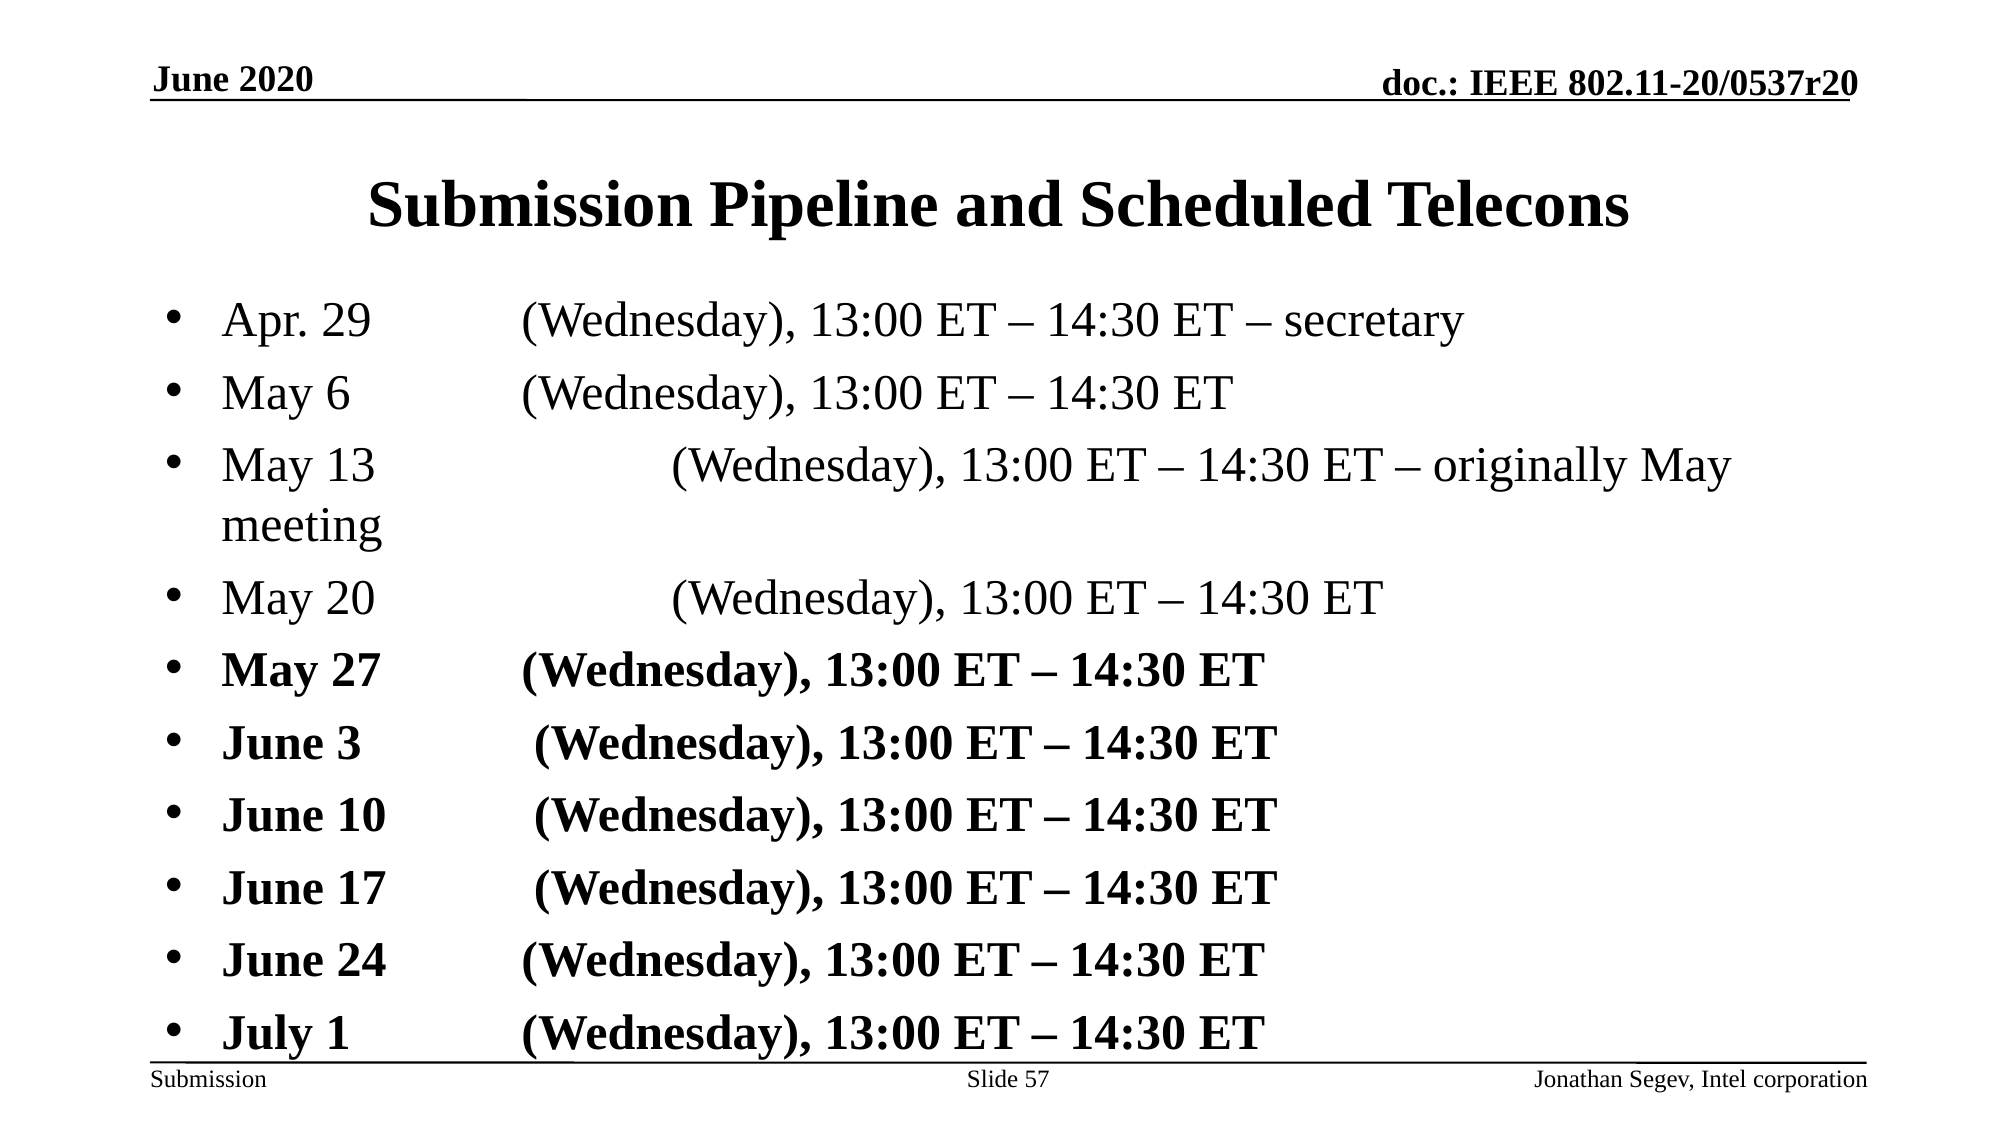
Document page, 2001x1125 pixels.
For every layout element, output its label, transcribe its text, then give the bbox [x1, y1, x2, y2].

footer Jonathan Segev, Intel corporation [1171, 1061, 1869, 1093]
slide_number Slide 57 [950, 1061, 1067, 1123]
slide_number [152, 54, 563, 100]
title Submission Pipeline and Scheduled Telecons [149, 112, 1850, 278]
list Apr. 29 (Wednesday), 13:00 ET – 14:30 ET – secretary May 6 (Wednesday), 13:00 ET – 14:30 ET May 13 (Wednesday), 13:00 ET – 14:30 ET – originally May meeting May 20 (Wednesday), 13:00 ET – 14:30 ET May 27 (Wednesday), 13:00 ET – 14:30 ET June 3 (Wednesday), 13:00 ET – 14:30 ET June 10 (Wednesday), 13:00 ET – 14:30 ET June 17 (Wednesday), 13:00 ET – 14:30 ET June 24 (Wednesday), 13:00 ET – 14:30 ET July 1 (Wednesday), 13:00 ET – 14:30 ET [149, 278, 1850, 670]
